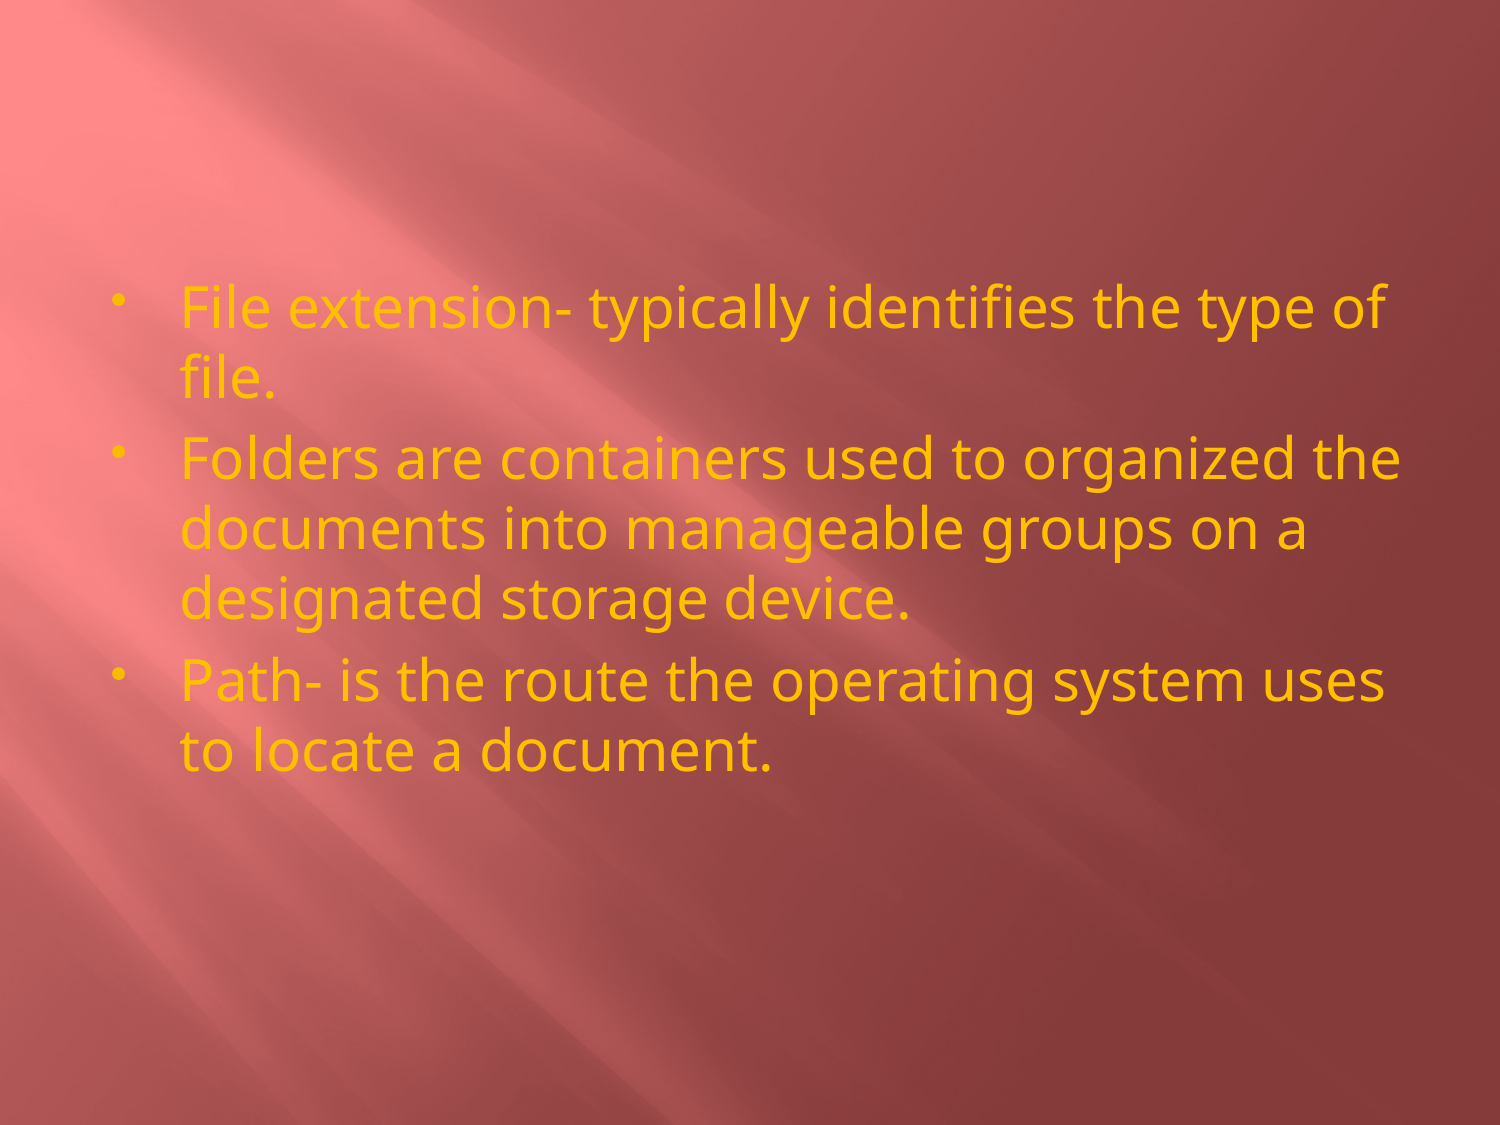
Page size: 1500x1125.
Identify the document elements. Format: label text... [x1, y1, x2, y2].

list File extension- typically identifies the type of file. Folders are containers used to organized the documents into manageable groups on a designated storage device. Path- is the route the operating system uses to locate a document. [75, 262, 1425, 1035]
